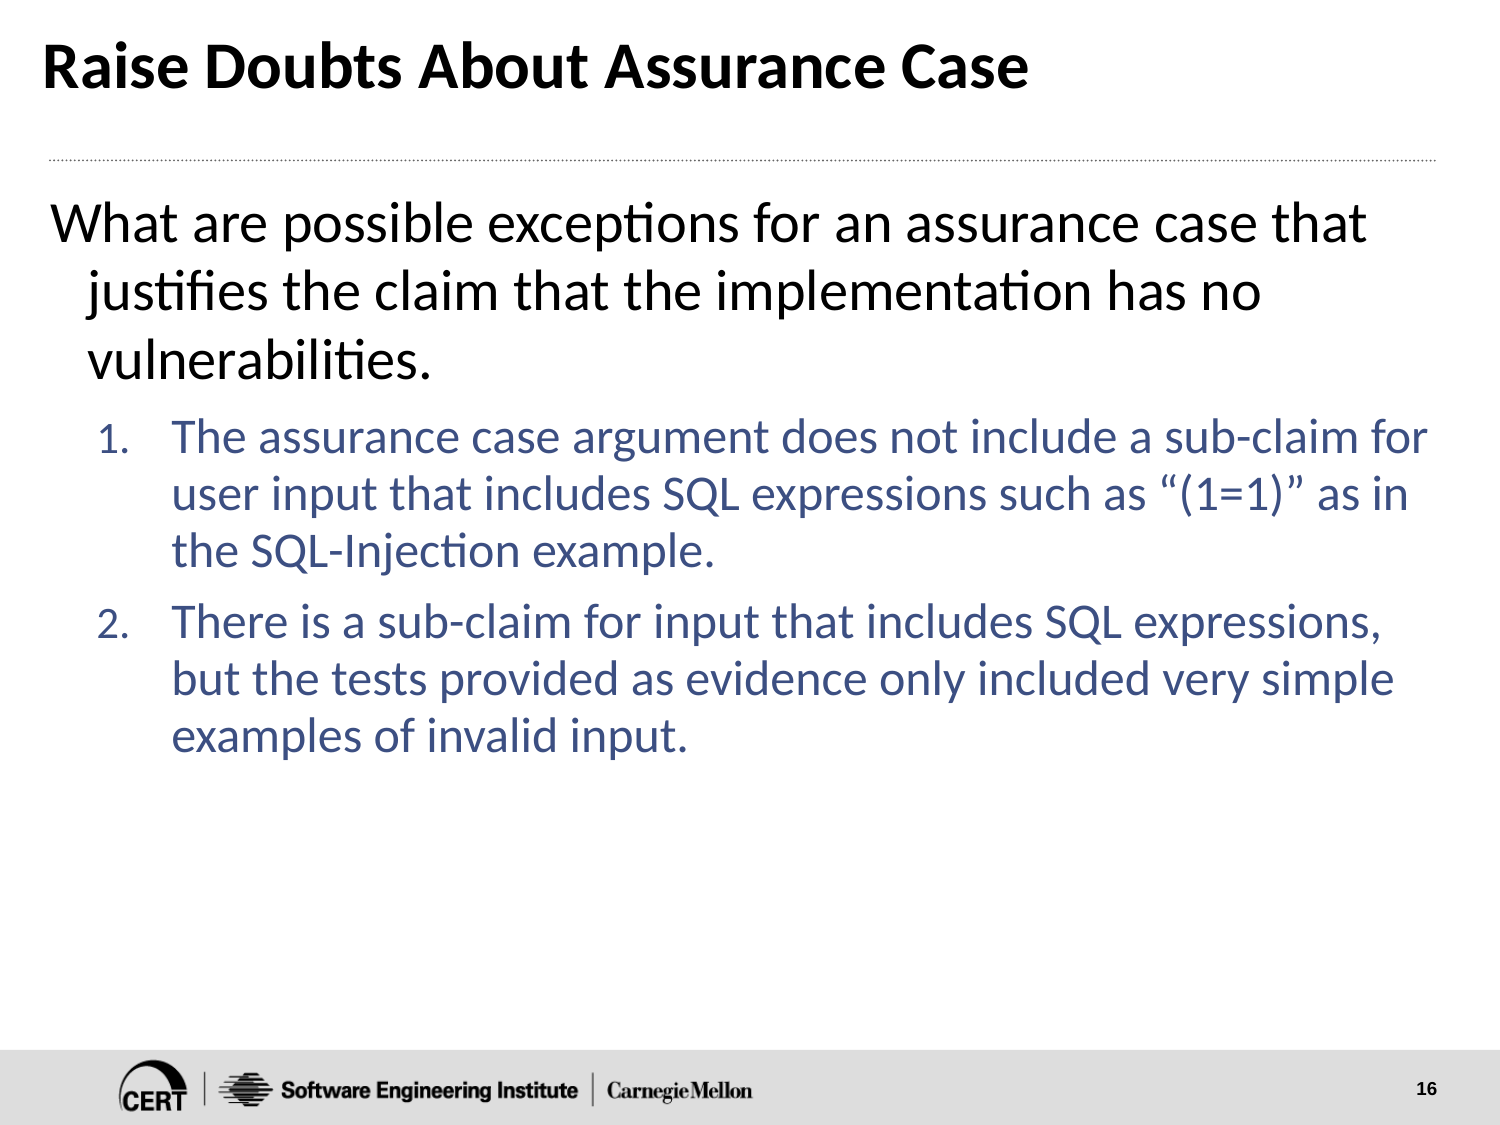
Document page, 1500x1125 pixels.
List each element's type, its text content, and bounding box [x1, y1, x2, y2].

title Raise Doubts About Assurance Case [42, 37, 1434, 155]
picture [102, 1056, 765, 1117]
list What are possible exceptions for an assurance case that justifies the claim that the implementation has no vulnerabilities. The assurance case argument does not include a sub-claim for user input that includes SQL expressions such as “(1=1)” as in the SQL-Injection example. There is a sub-claim for input that includes SQL expressions, but the tests provided as evidence only included very simple examples of invalid input. [49, 187, 1438, 1001]
